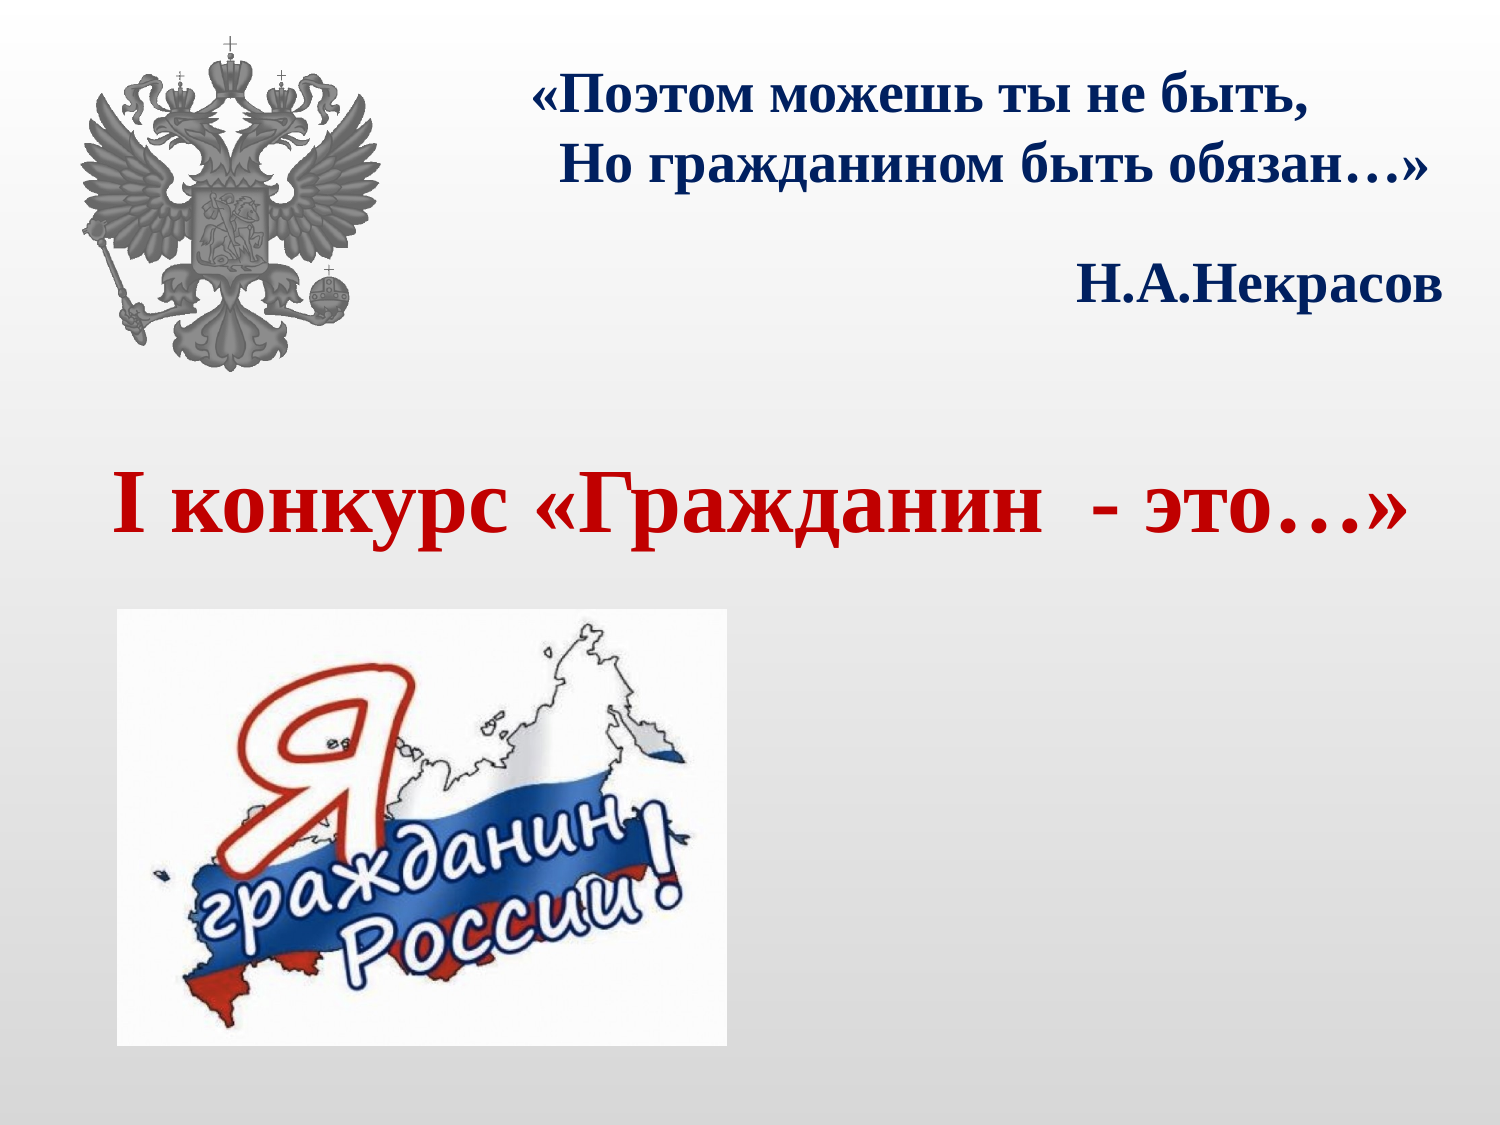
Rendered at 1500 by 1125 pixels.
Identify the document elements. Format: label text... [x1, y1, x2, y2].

text_box I конкурс «Гражданин - это…» [93, 433, 1454, 559]
picture [116, 609, 727, 1046]
picture [58, 34, 402, 379]
text_box «Поэтом можешь ты не быть, Но гражданином быть обязан…» Н.А.Некрасов [515, 46, 1465, 322]
